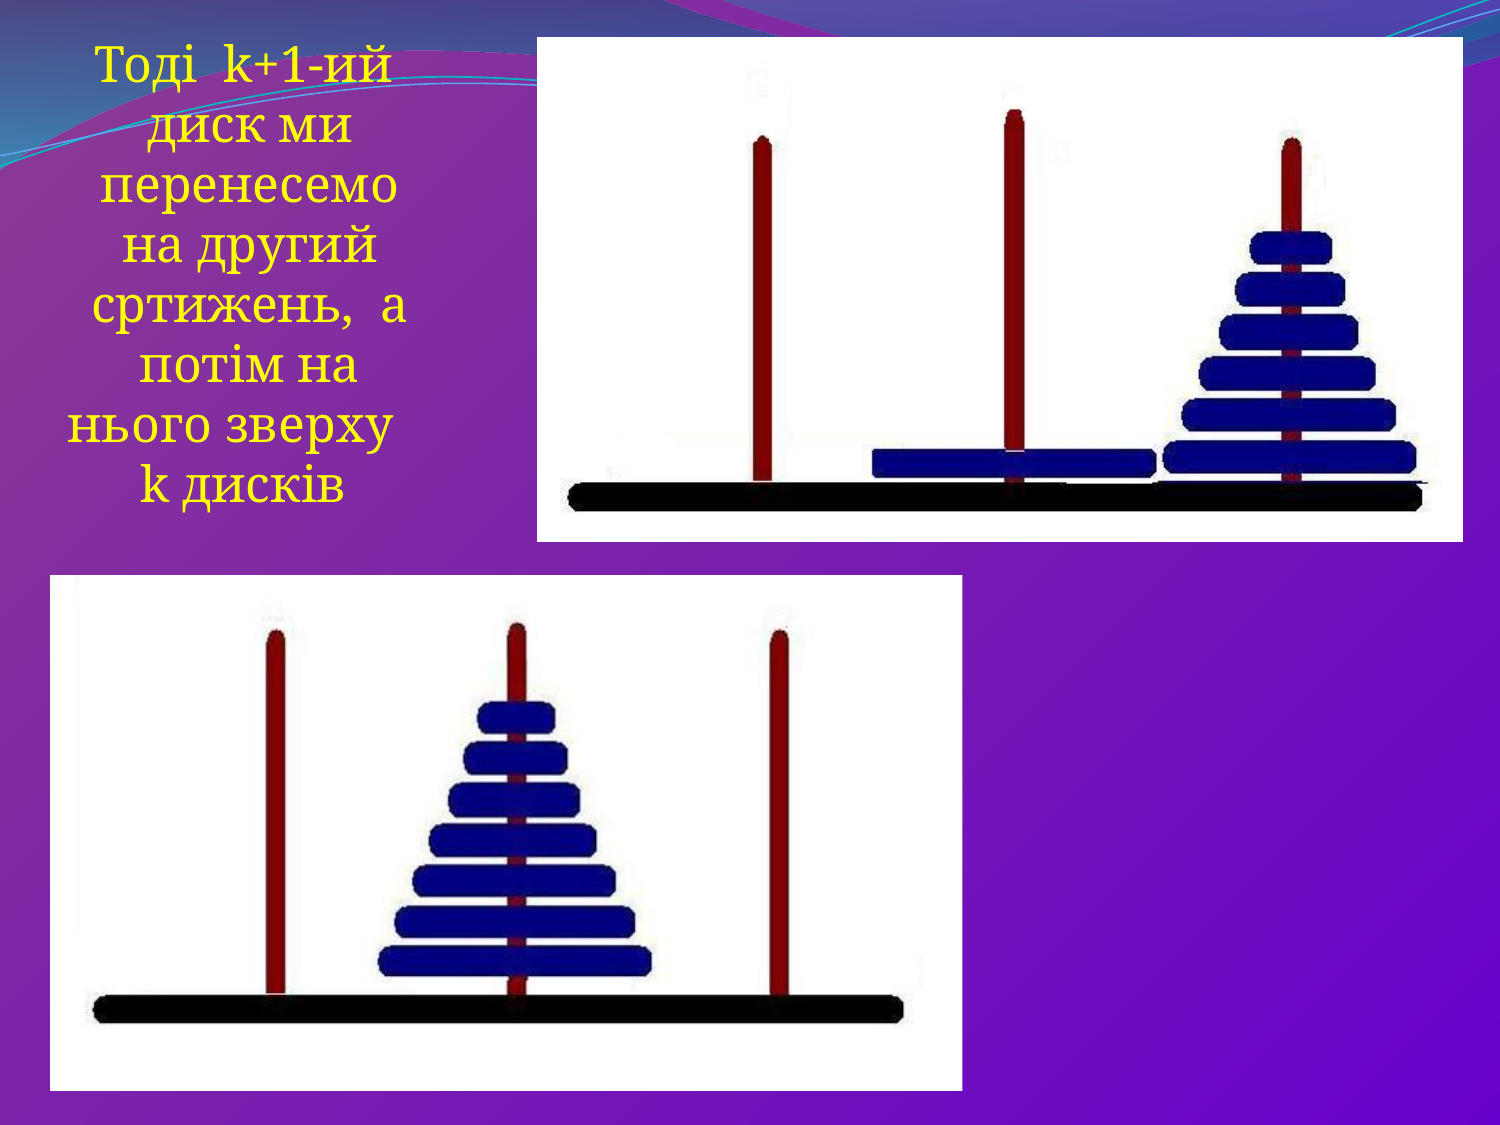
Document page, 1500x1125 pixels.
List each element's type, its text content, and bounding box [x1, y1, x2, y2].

picture [537, 37, 1463, 543]
text_box Тоді k+1-ий диск ми перенесемо на другий сртижень, а потім на нього зверху k дисків [50, 24, 450, 520]
picture [49, 574, 963, 1091]
